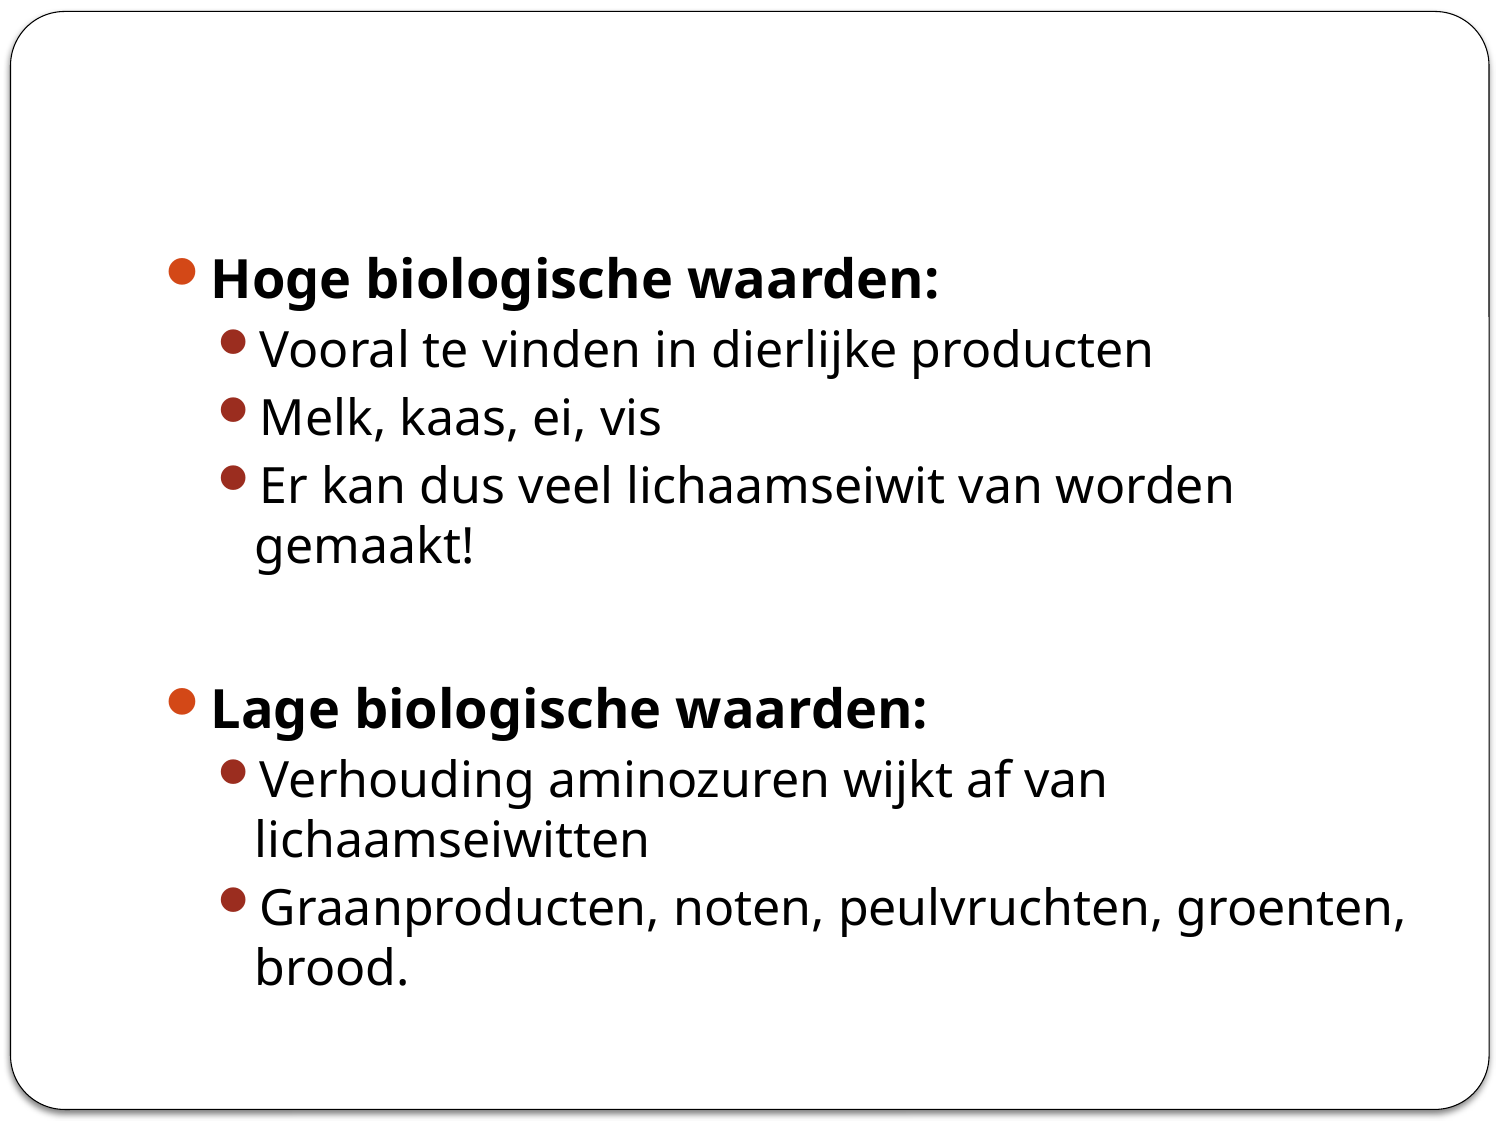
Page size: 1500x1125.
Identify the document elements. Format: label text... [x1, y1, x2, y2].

list Hoge biologische waarden: Vooral te vinden in dierlijke producten Melk, kaas, ei, vis Er kan dus veel lichaamseiwit van worden gemaakt! Lage biologische waarden: Verhouding aminozuren wijkt af van lichaamseiwitten Graanproducten, noten, peulvruchten, groenten, brood. [150, 237, 1425, 988]
